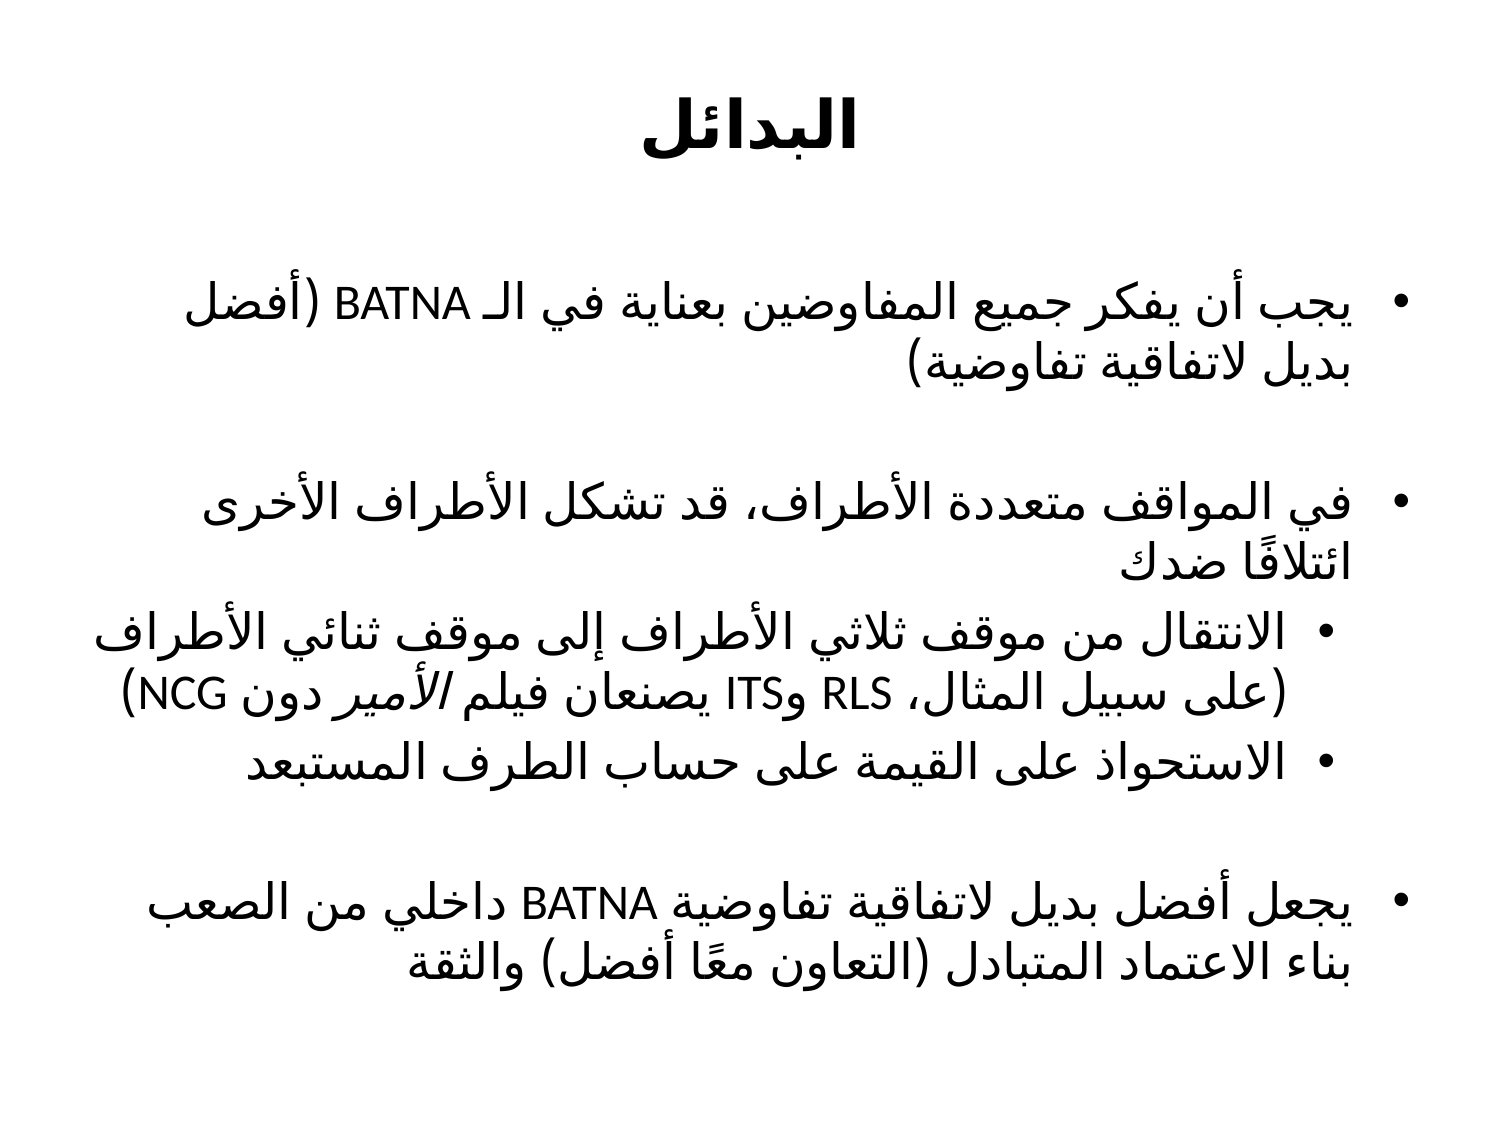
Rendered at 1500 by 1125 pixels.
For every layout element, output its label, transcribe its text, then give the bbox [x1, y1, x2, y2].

text_box يجب أن يفكر جميع المفاوضين بعناية في الـ BATNA (أفضل بديل لاتفاقية تفاوضية) في المواقف متعددة الأطراف، قد تشكل الأطراف الأخرى ائتلافًا ضدك الانتقال من موقف ثلاثي الأطراف إلى موقف ثنائي الأطراف (على سبيل المثال، RLS وITS يصنعان فيلم الأمير دون NCG) الاستحواذ على القيمة على حساب الطرف المستبعد يجعل أفضل بديل لاتفاقية تفاوضية BATNA داخلي من الصعب بناء الاعتماد المتبادل (التعاون معًا أفضل) والثقة [74, 262, 1425, 1005]
text_box البدائل [74, 75, 1425, 262]
